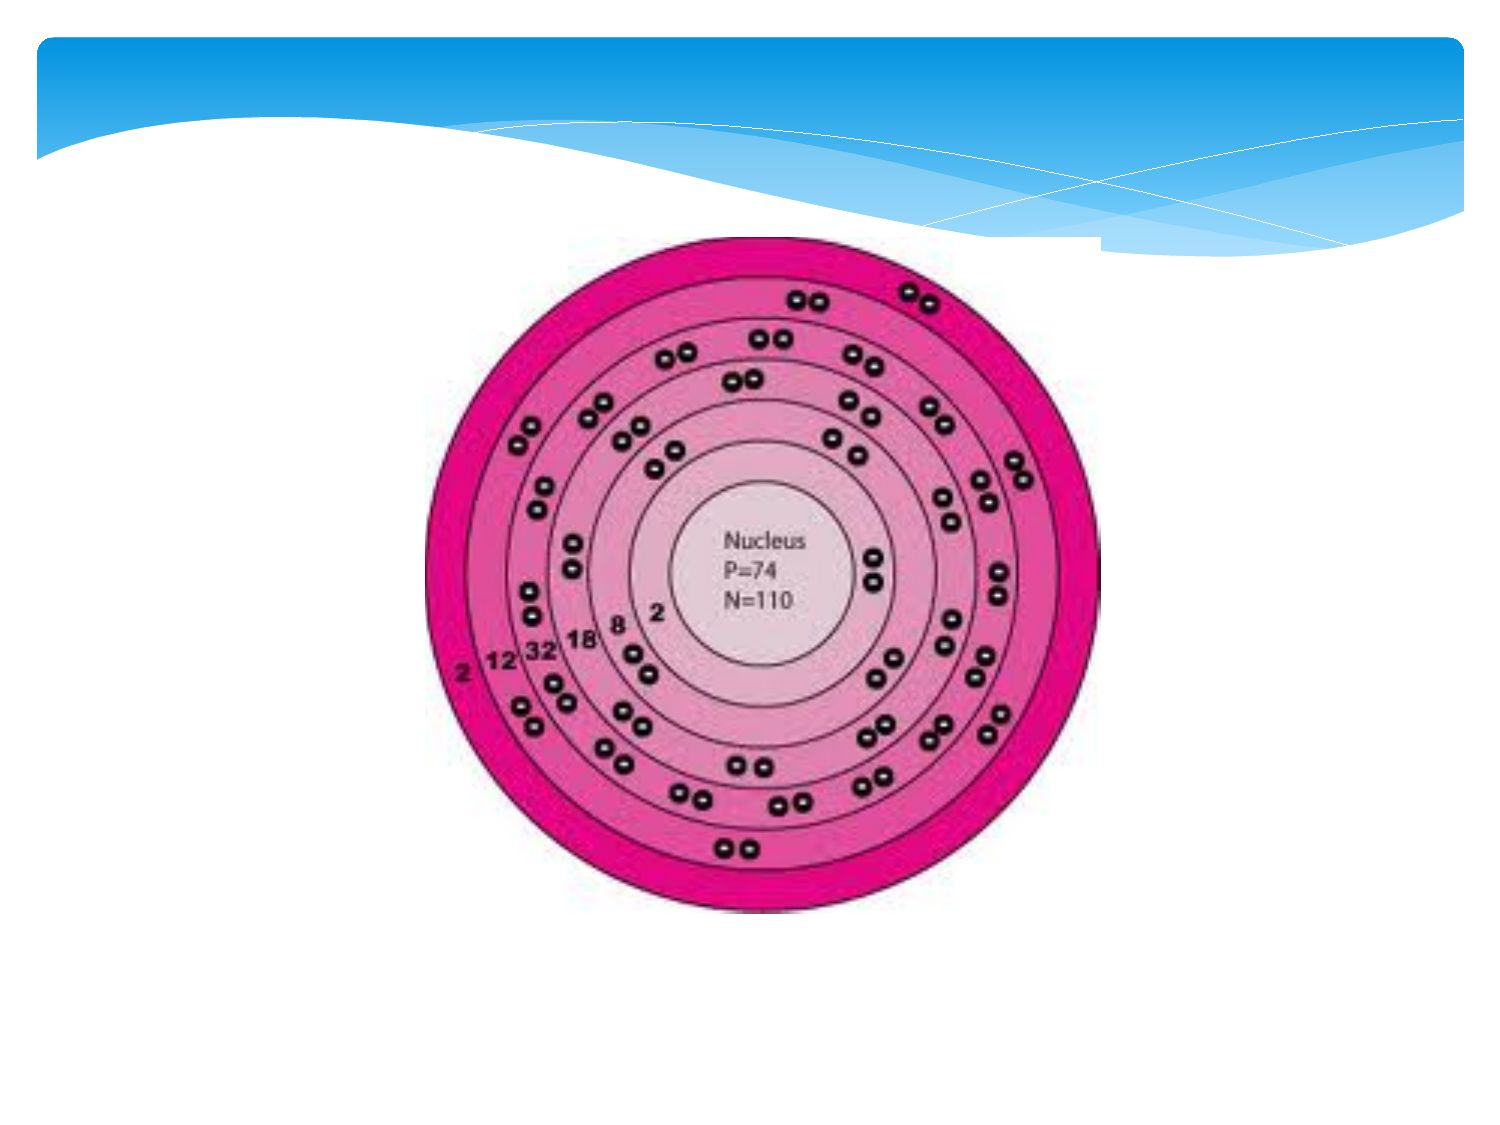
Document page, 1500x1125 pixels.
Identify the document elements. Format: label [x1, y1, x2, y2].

picture [424, 237, 1101, 914]
